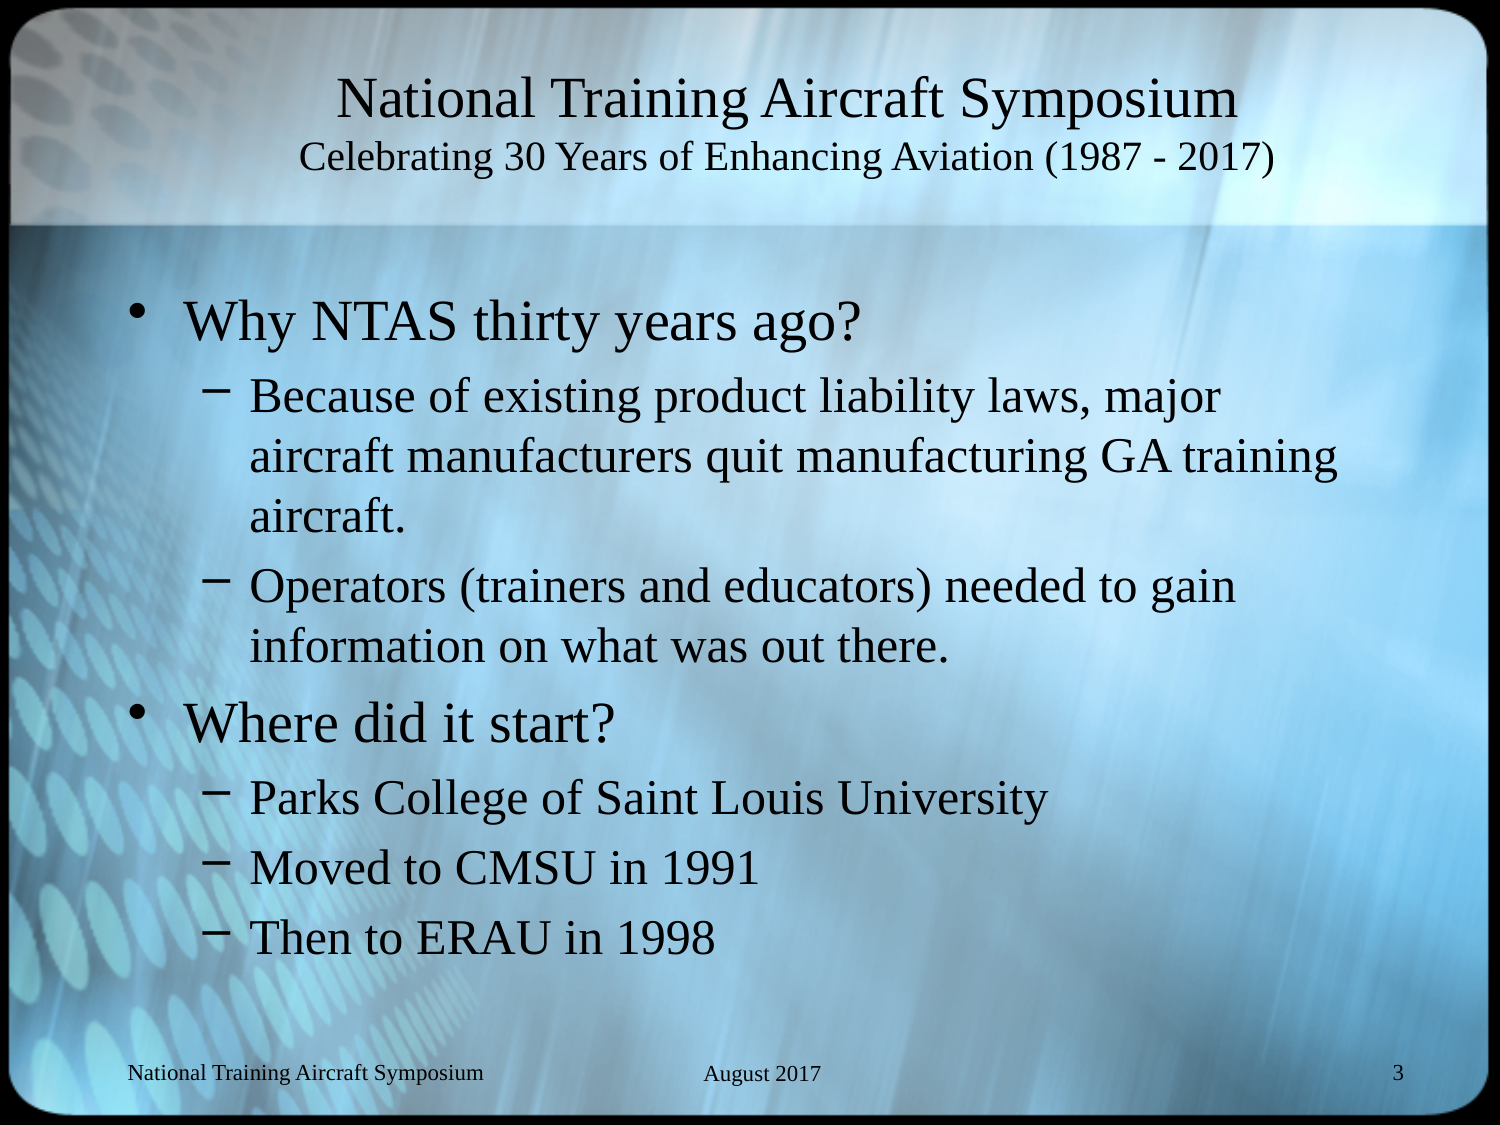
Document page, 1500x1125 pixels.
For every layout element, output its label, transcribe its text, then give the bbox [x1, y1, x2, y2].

list Why NTAS thirty years ago? Because of existing product liability laws, major aircraft manufacturers quit manufacturing GA training aircraft. Operators (trainers and educators) needed to gain information on what was out there. Where did it start? Parks College of Saint Louis University Moved to CMSU in 1991 Then to ERAU in 1998 [112, 274, 1388, 951]
footer August 2017 [524, 1050, 1001, 1125]
title National Training Aircraft Symposium Celebrating 30 Years of Enhancing Aviation (1987 - 2017) [274, 24, 1301, 213]
picture [0, 0, 1500, 1125]
slide_number National Training Aircraft Symposium [112, 1049, 551, 1101]
slide_number 3 [1074, 1049, 1426, 1101]
